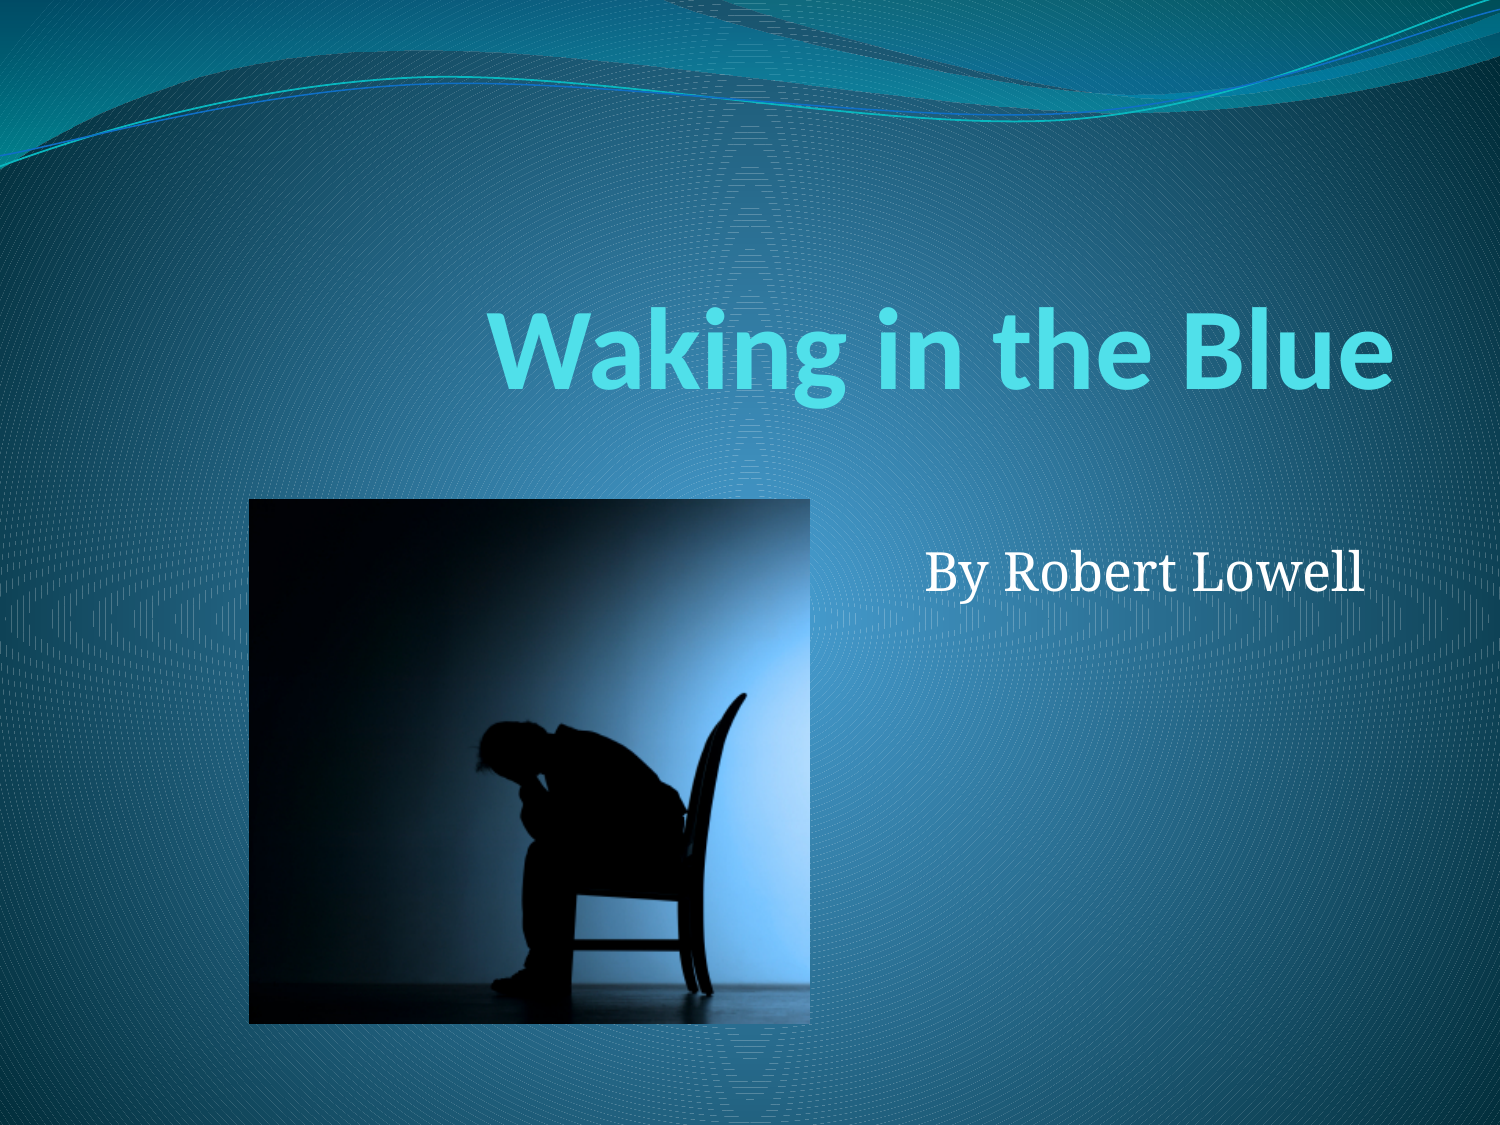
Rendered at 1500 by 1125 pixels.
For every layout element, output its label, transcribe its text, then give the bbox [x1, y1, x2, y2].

picture [249, 499, 810, 1024]
subtitle By Robert Lowell [816, 529, 1376, 818]
subtitle By Robert Lowell [87, 529, 242, 818]
title Waking in the Blue [112, 112, 1401, 413]
